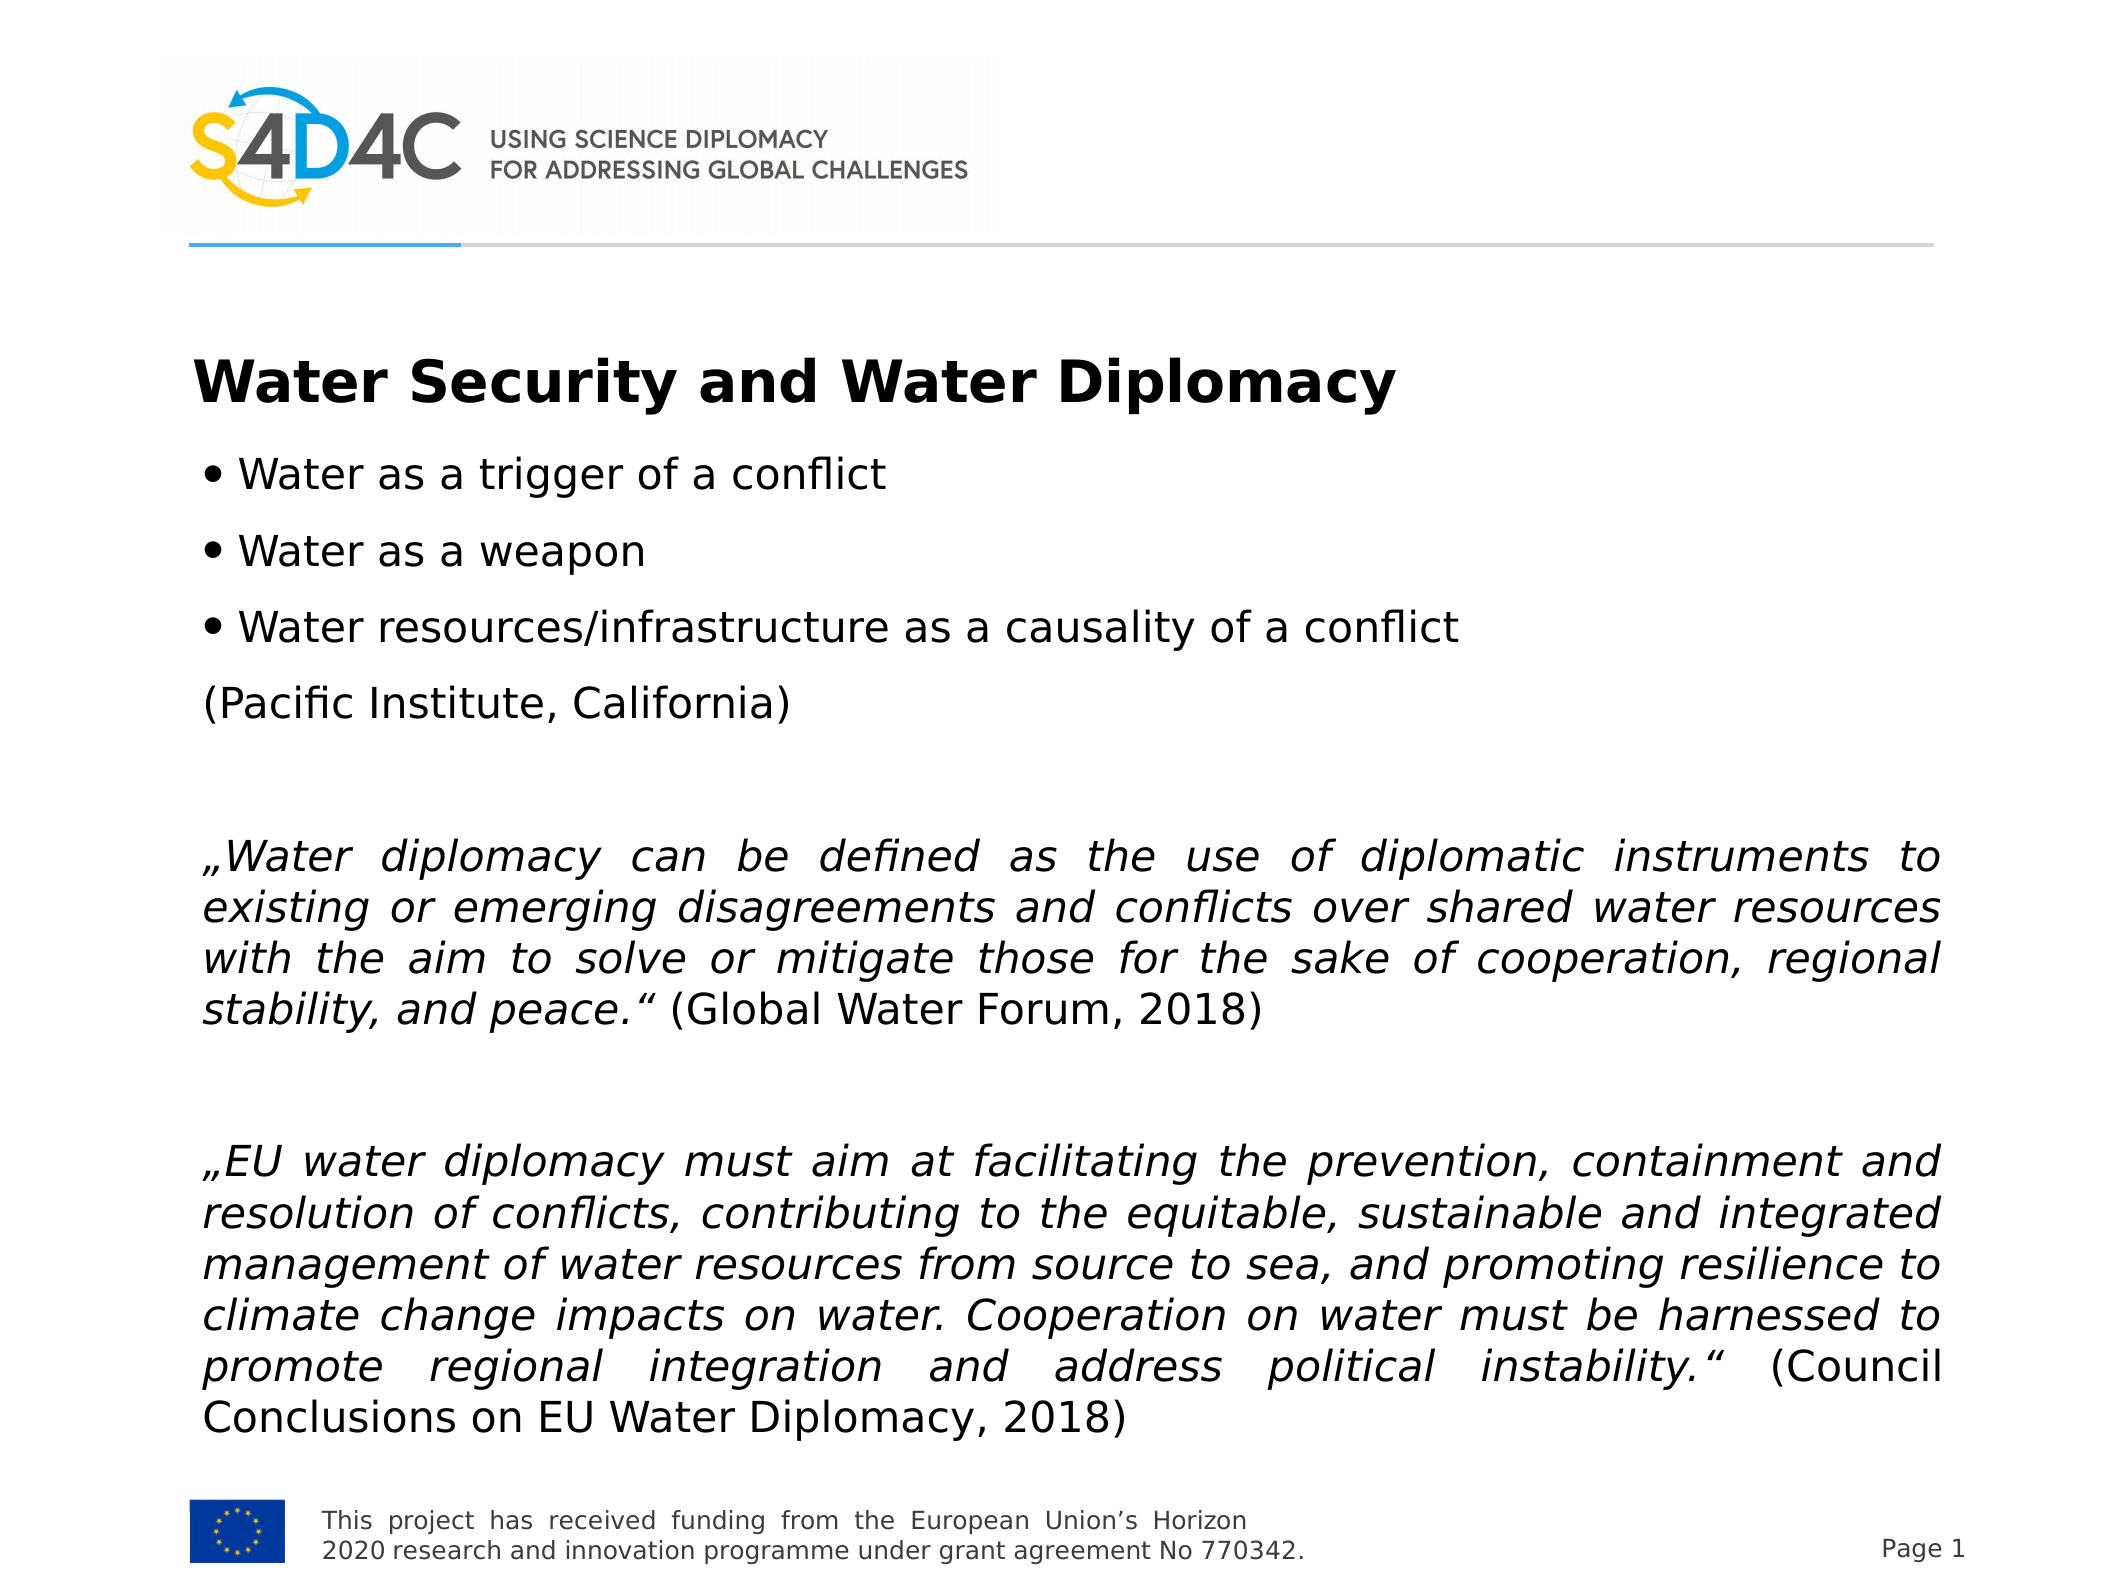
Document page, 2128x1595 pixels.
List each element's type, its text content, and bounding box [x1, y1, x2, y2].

footer This project has received funding from the European Union’s Horizon 2020 research and innovation programme under grant agreement No 770342. [319, 1518, 1328, 1595]
text_box Water as a trigger of a conflict Water as a weapon Water resources/infrastructure as a causality of a conflict (Pacific Institute, California) „Water diplomacy can be defined as the use of diplomatic instruments to existing or emerging disagreements and conflicts over shared water resources with the aim to solve or mitigate those for the sake of cooperation, regional stability, and peace.“ (Global Water Forum, 2018) „EU water diplomacy must aim at facilitating the prevention, containment and resolution of conflicts, contributing to the equitable, sustainable and integrated management of water resources from source to sea, and promoting resilience to climate change impacts on water. Cooperation on water must be harnessed to promote regional integration and address political instability.“ (Council Conclusions on EU Water Diplomacy, 2018) [189, 447, 1944, 1518]
text_box Water Security and Water Diplomacy [189, 344, 1401, 415]
slide_number Page 1 [1879, 1532, 2002, 1595]
picture [161, 57, 997, 235]
picture [189, 1518, 285, 1563]
